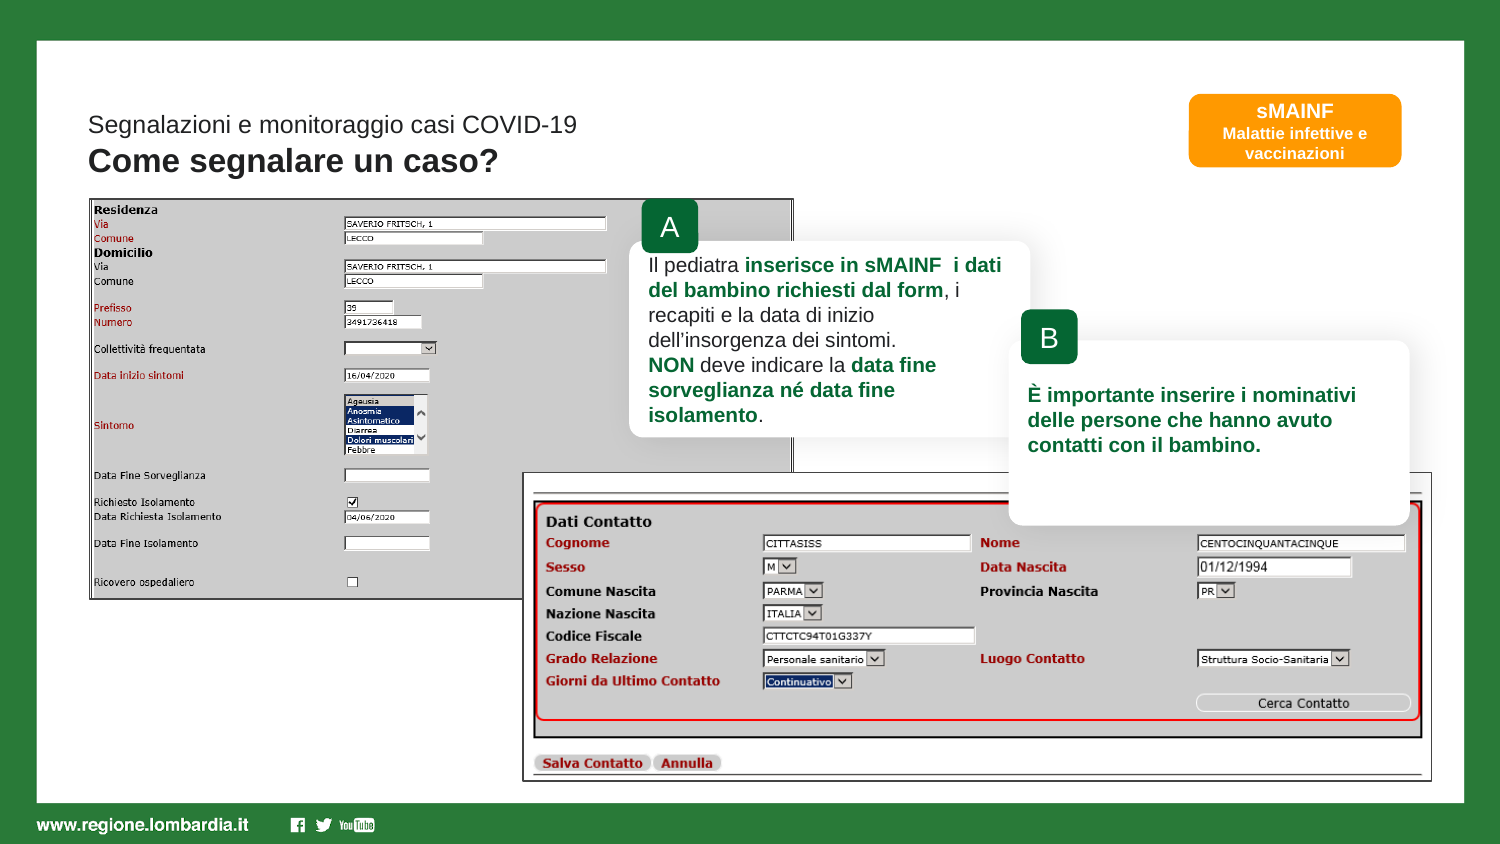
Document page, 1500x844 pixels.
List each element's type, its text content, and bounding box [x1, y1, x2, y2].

text_box sMAINF Malattie infettive e vaccinazioni [1188, 93, 1402, 168]
text_box Segnalazioni e monitoraggio casi COVID-19 Come segnalare un caso? [72, 93, 609, 189]
text_box È importante inserire i nominativi delle persone che hanno avuto contatti con il bambino. [1008, 340, 1410, 471]
picture [0, 0, 1500, 844]
text_box B [1021, 309, 1078, 365]
text_box Il pediatra inserisce in sMAINF i dati del bambino richiesti dal form, i recapiti e la data di inizio dell’insorgenza dei sintomi. NON deve indicare la data fine sorveglianza né data fine isolamento. [798, 240, 1031, 438]
